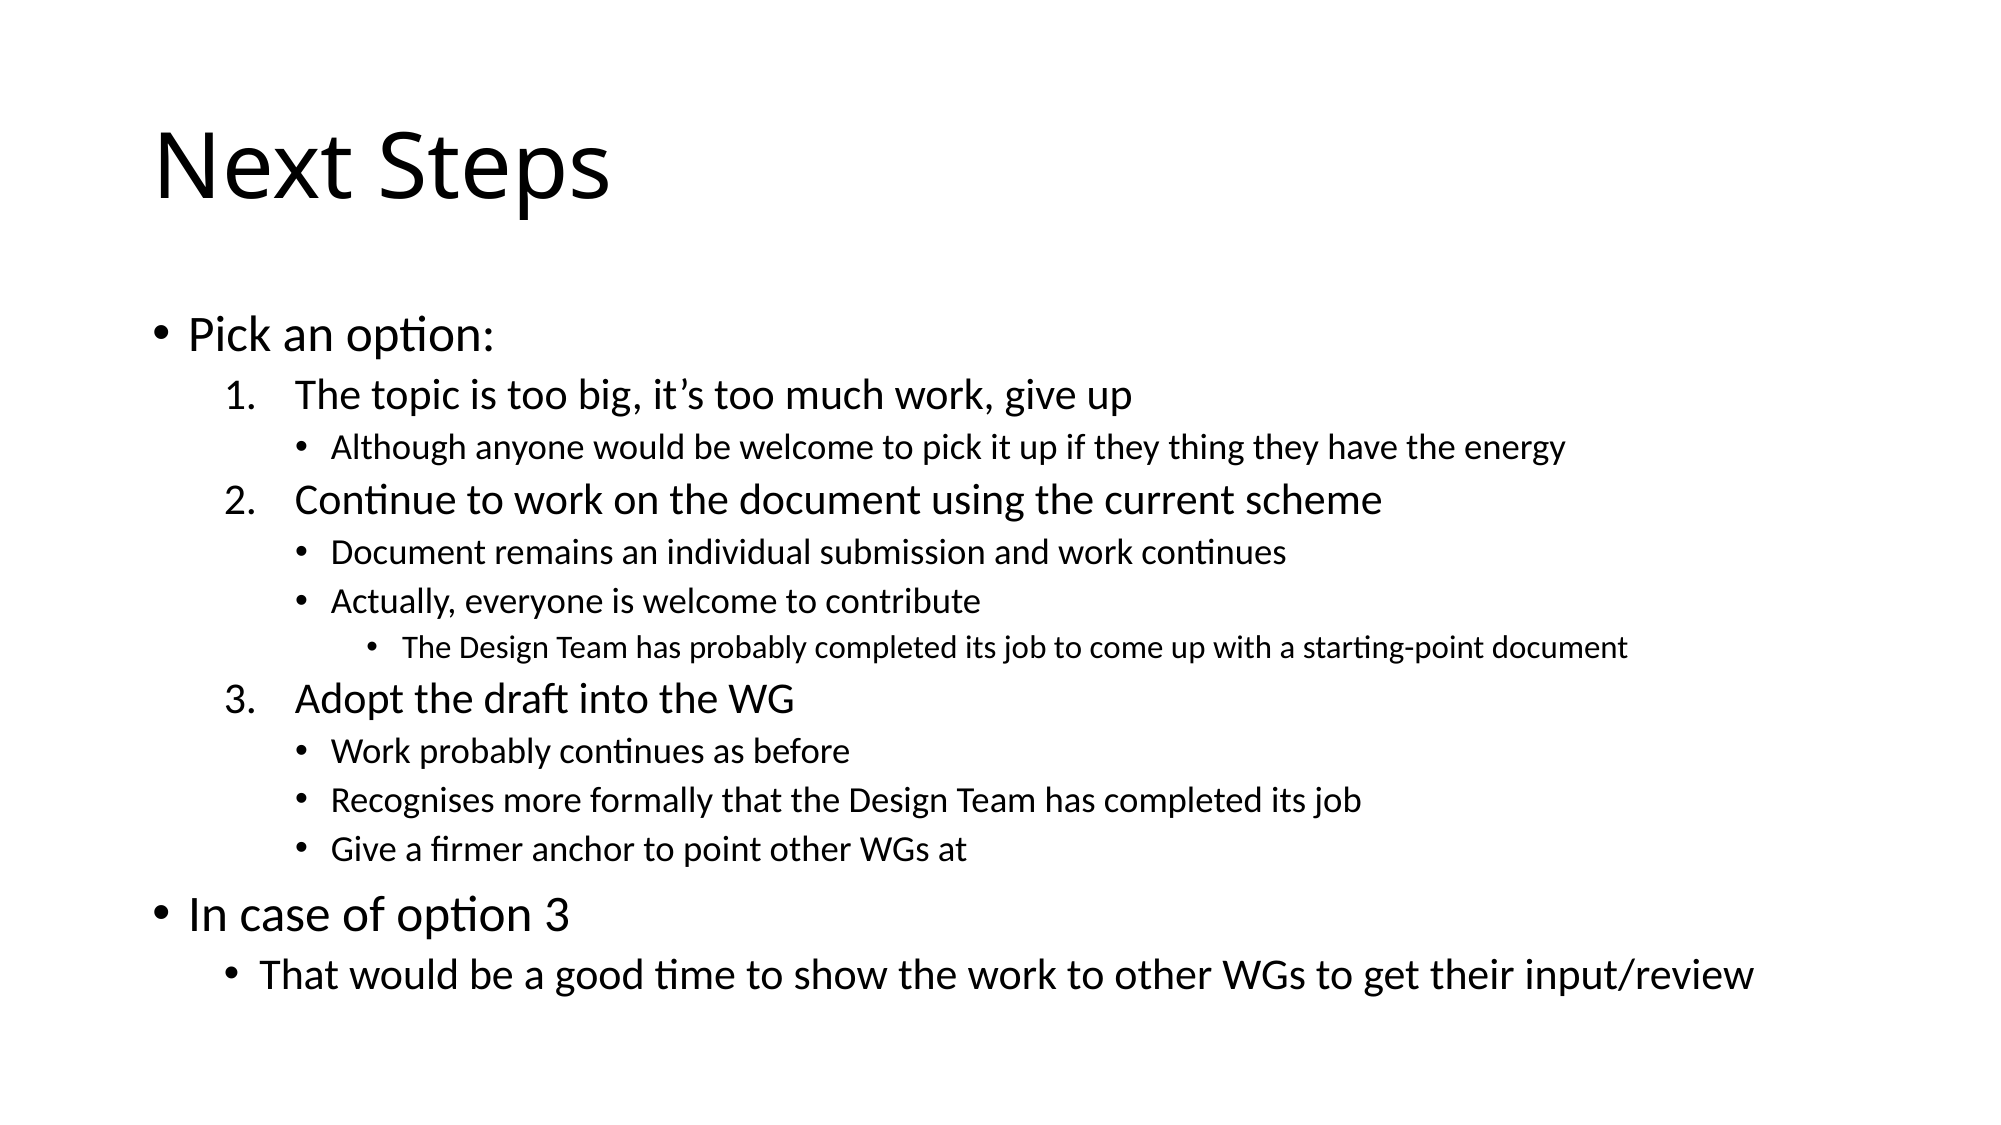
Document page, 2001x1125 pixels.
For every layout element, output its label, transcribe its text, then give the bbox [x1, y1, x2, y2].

title Next Steps [137, 59, 1863, 278]
list Pick an option: The topic is too big, it’s too much work, give up Although anyone would be welcome to pick it up if they thing they have the energy Continue to work on the document using the current scheme Document remains an individual submission and work continues Actually, everyone is welcome to contribute The Design Team has probably completed its job to come up with a starting-point document Adopt the draft into the WG Work probably continues as before Recognises more formally that the Design Team has completed its job Give a firmer anchor to point other WGs at In case of option 3 That would be a good time to show the work to other WGs to get their input/review [137, 299, 1863, 1014]
